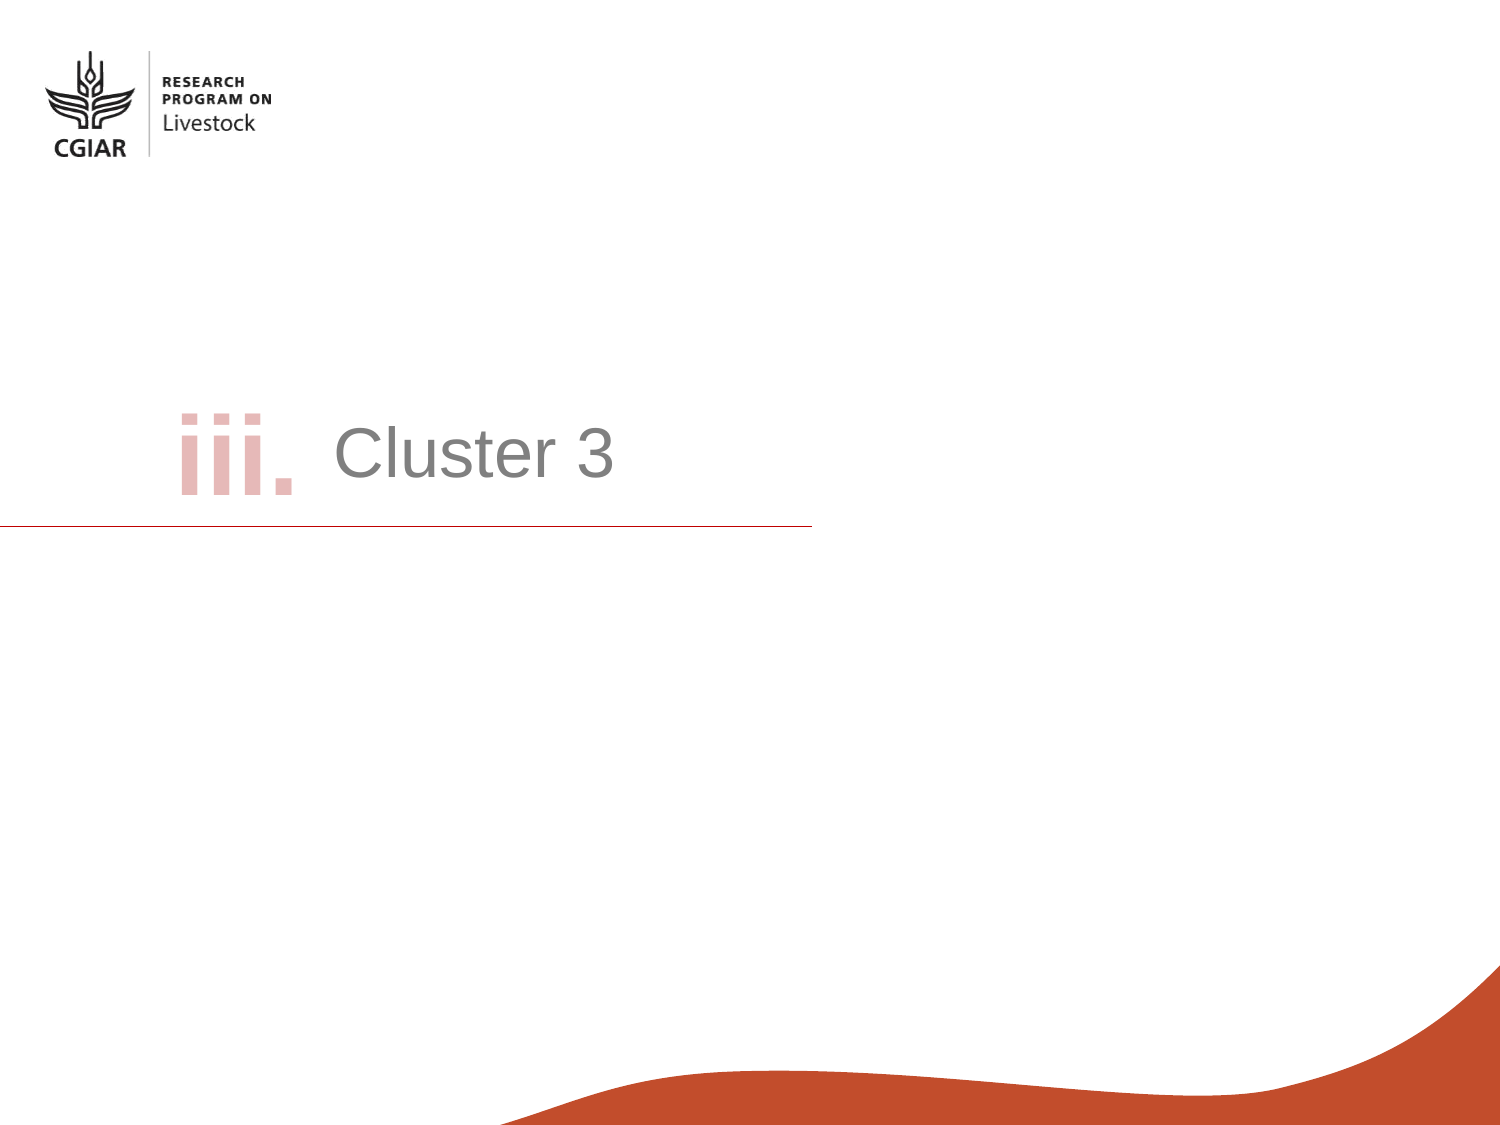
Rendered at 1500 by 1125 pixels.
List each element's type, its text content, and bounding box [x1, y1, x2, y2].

picture [45, 51, 271, 157]
text_box Cluster 3 [318, 399, 1413, 500]
text_box iii. [159, 374, 316, 525]
